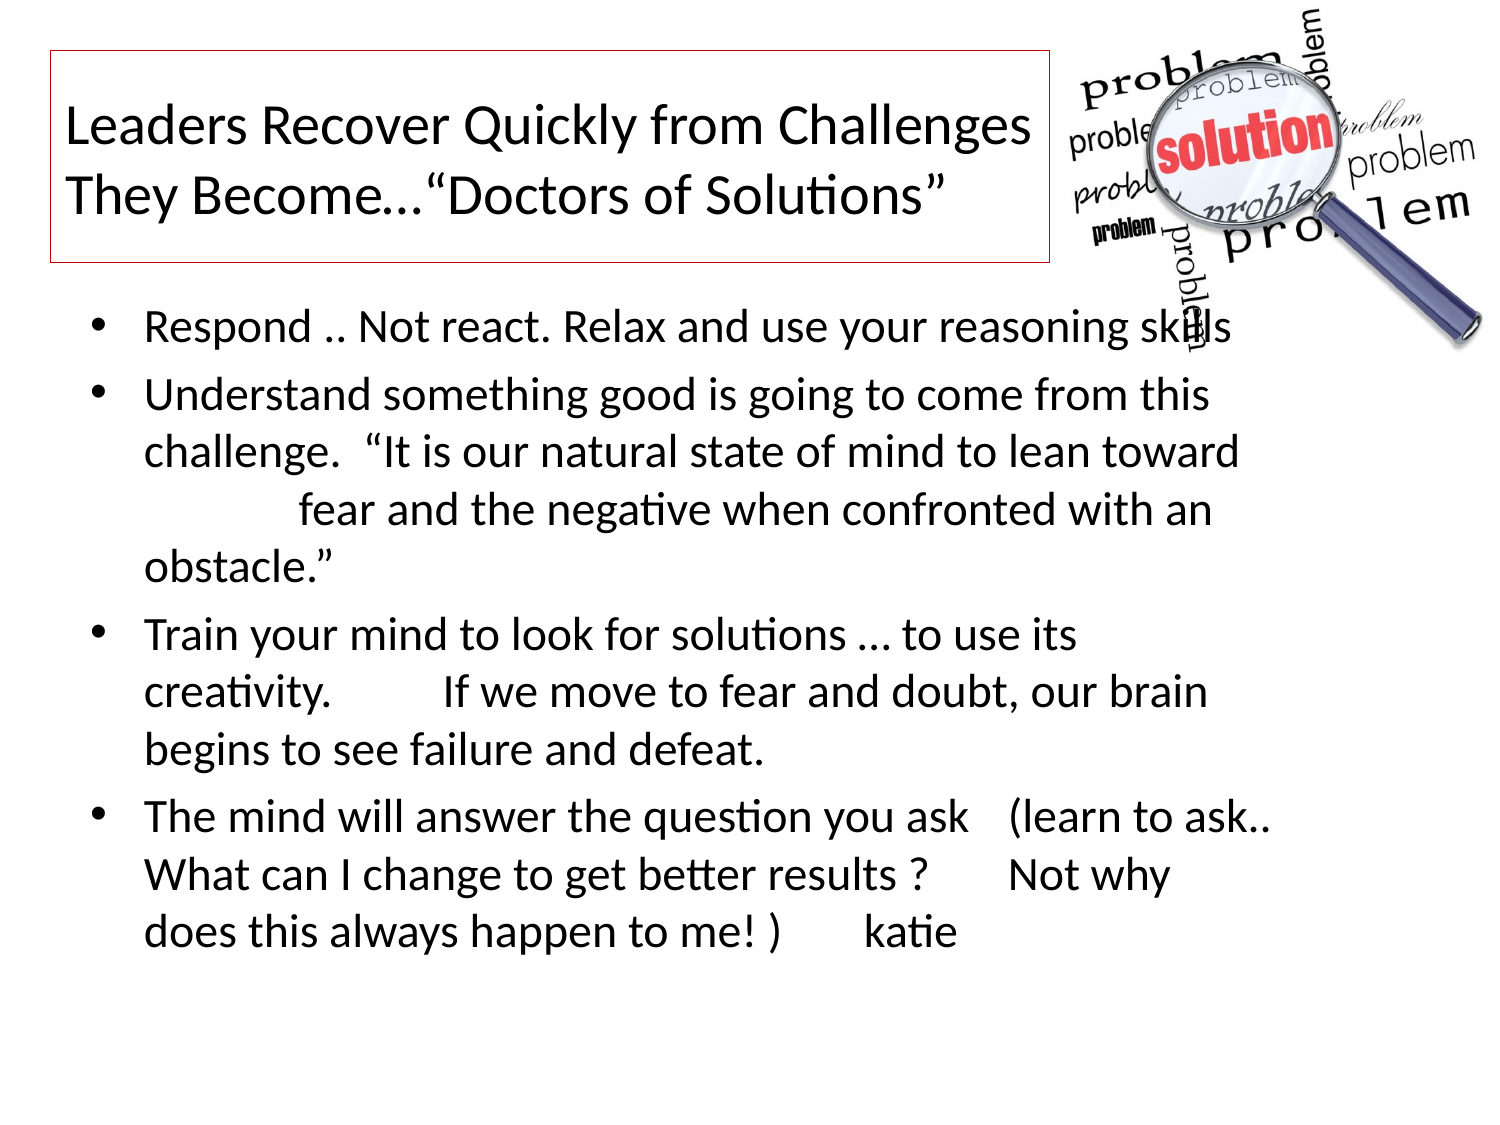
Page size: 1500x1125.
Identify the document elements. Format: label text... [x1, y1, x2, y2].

list Respond .. Not react. Relax and use your reasoning skills Understand something good is going to come from this challenge. “It is our natural state of mind to lean toward fear and the negative when confronted with an obstacle.” Train your mind to look for solutions … to use its creativity. If we move to fear and doubt, our brain begins to see failure and defeat. The mind will answer the question you ask (learn to ask.. What can I change to get better results ? Not why does this always happen to me! ) katie [75, 287, 1288, 1125]
picture [1052, 0, 1500, 363]
title Leaders Recover Quickly from Challenges They Become…“Doctors of Solutions” [50, 50, 1047, 263]
